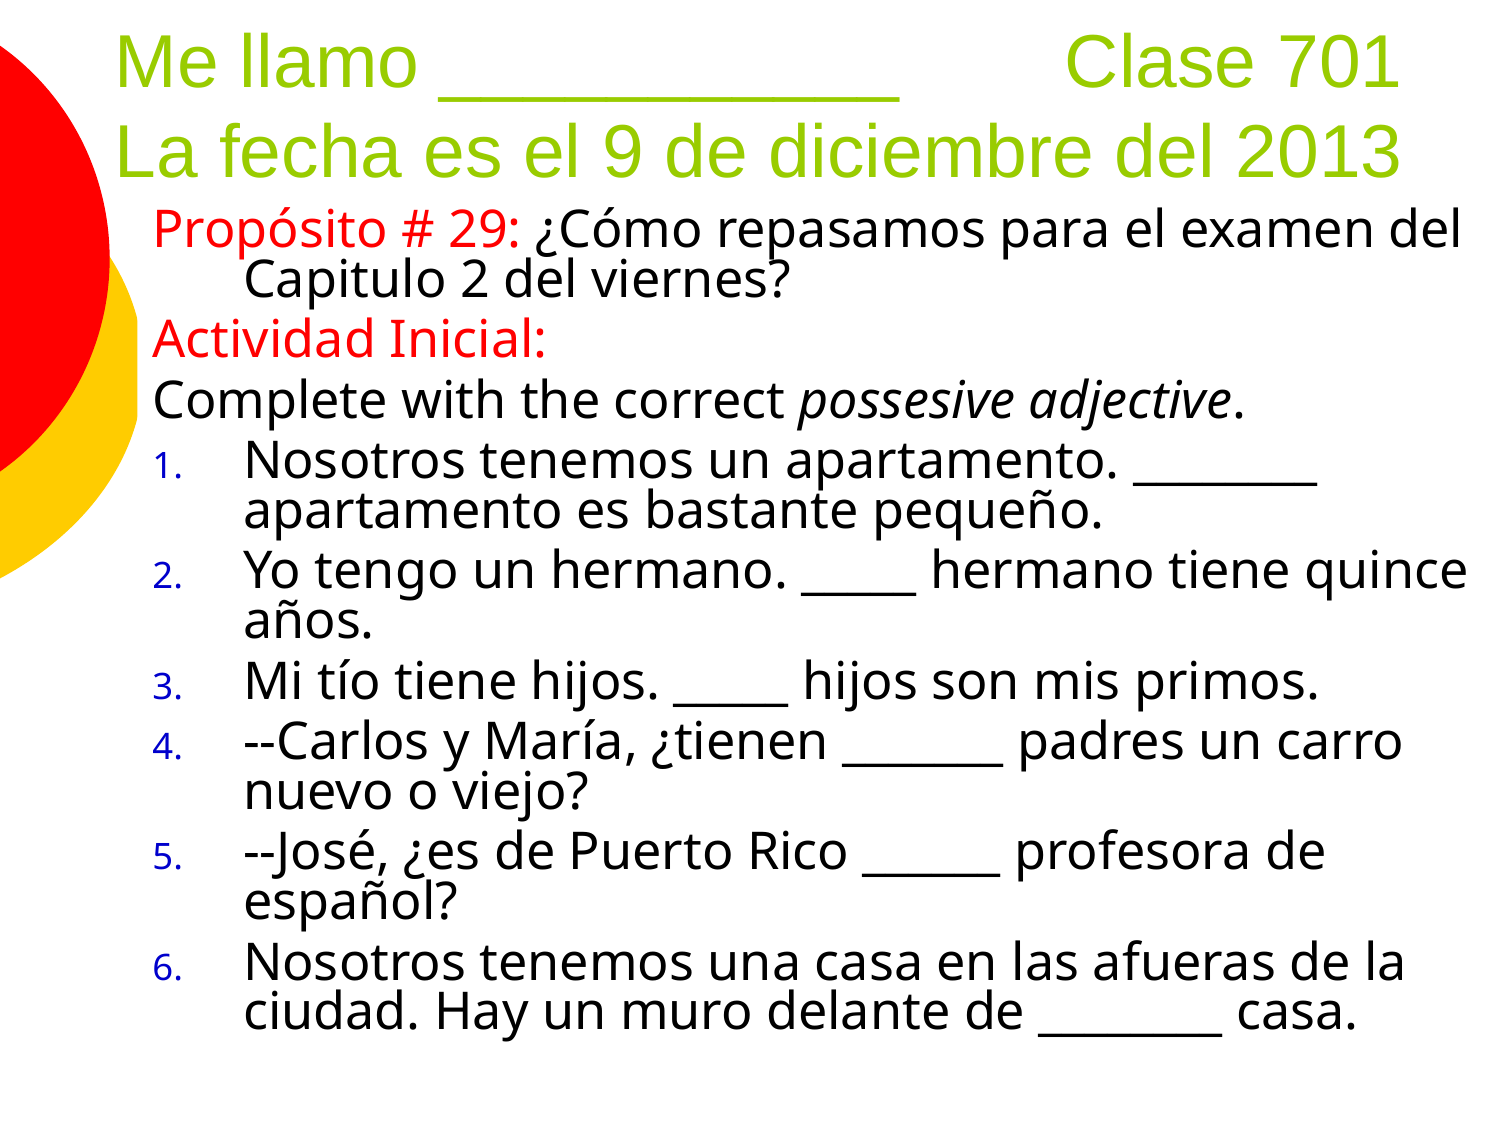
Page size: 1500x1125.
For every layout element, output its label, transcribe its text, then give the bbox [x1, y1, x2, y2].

title Me llamo ___________ Clase 701 La fecha es el 9 de diciembre del 2013 [99, 12, 1500, 200]
list Propósito # 29: ¿Cómo repasamos para el examen del Capitulo 2 del viernes? Actividad Inicial: Complete with the correct possesive adjective. Nosotros tenemos un apartamento. ________ apartamento es bastante pequeño. Yo tengo un hermano. _____ hermano tiene quince años. Mi tío tiene hijos. _____ hijos son mis primos. --Carlos y María, ¿tienen _______ padres un carro nuevo o viejo? --José, ¿es de Puerto Rico ______ profesora de español? Nosotros tenemos una casa en las afueras de la ciudad. Hay un muro delante de ________ casa. [137, 200, 1488, 1125]
